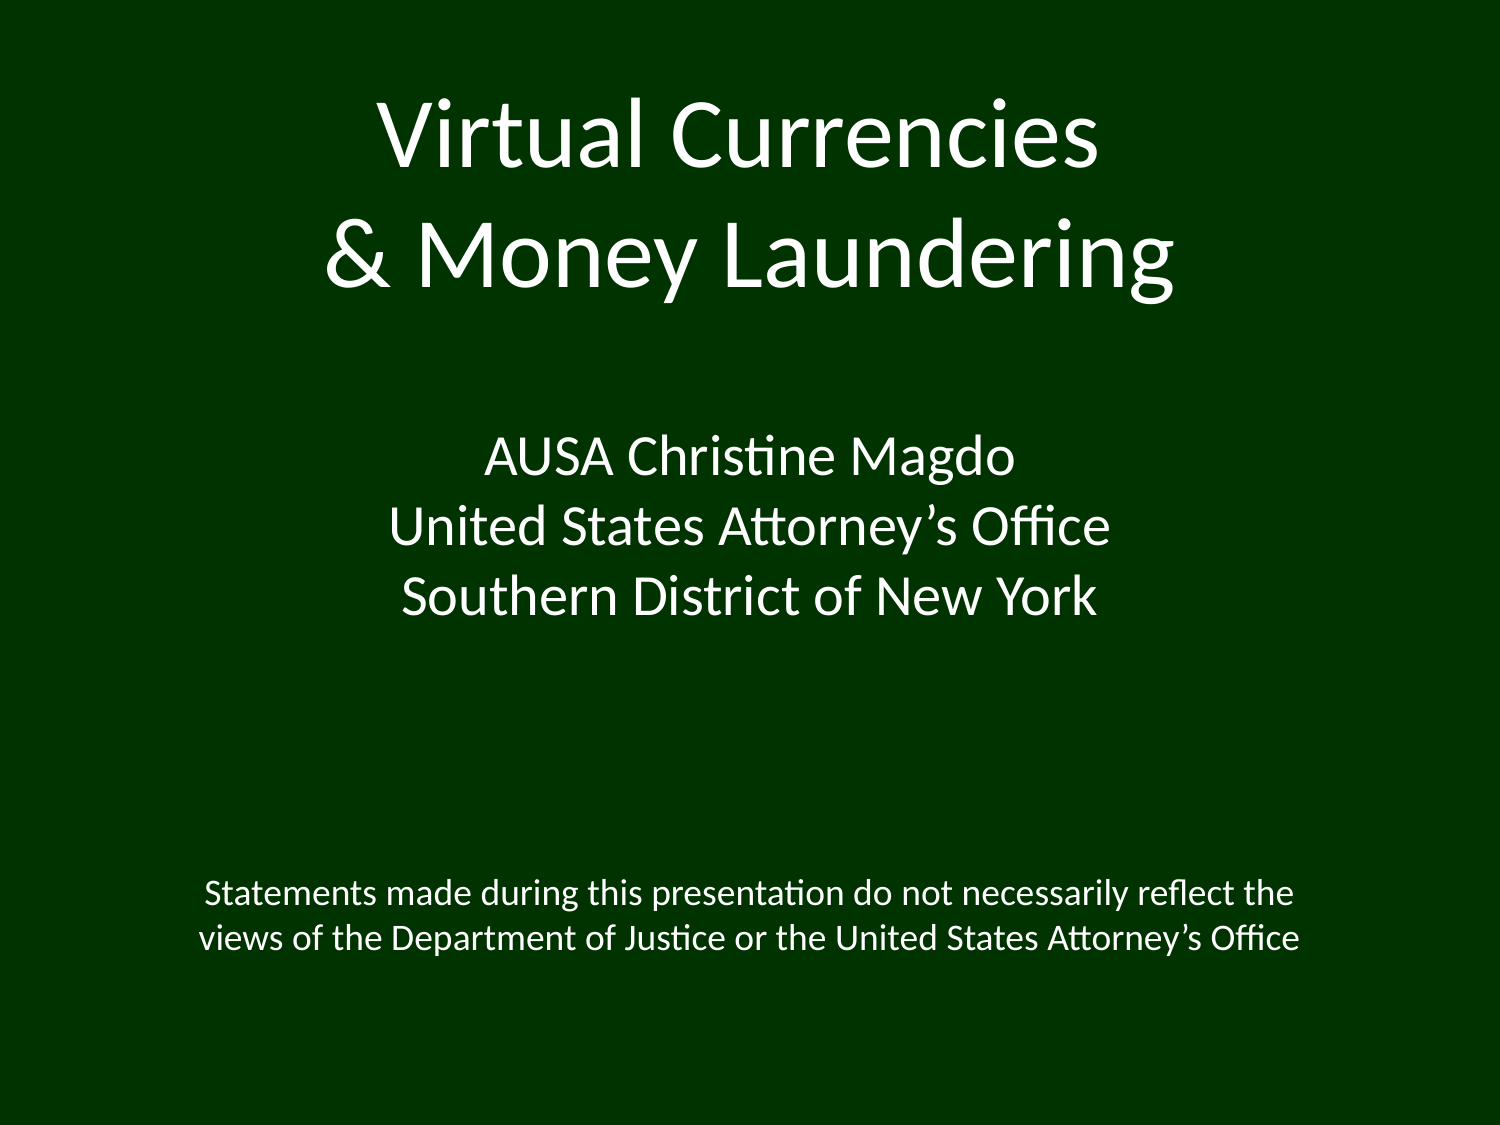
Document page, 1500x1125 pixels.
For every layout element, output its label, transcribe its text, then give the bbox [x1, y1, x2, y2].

title Virtual Currencies & Money Laundering AUSA Christine Magdo United States Attorney’s Office Southern District of New York [0, 0, 1500, 775]
subtitle Statements made during this presentation do not necessarily reflect the views of the Department of Justice or the United States Attorney’s Office [150, 787, 1350, 1038]
